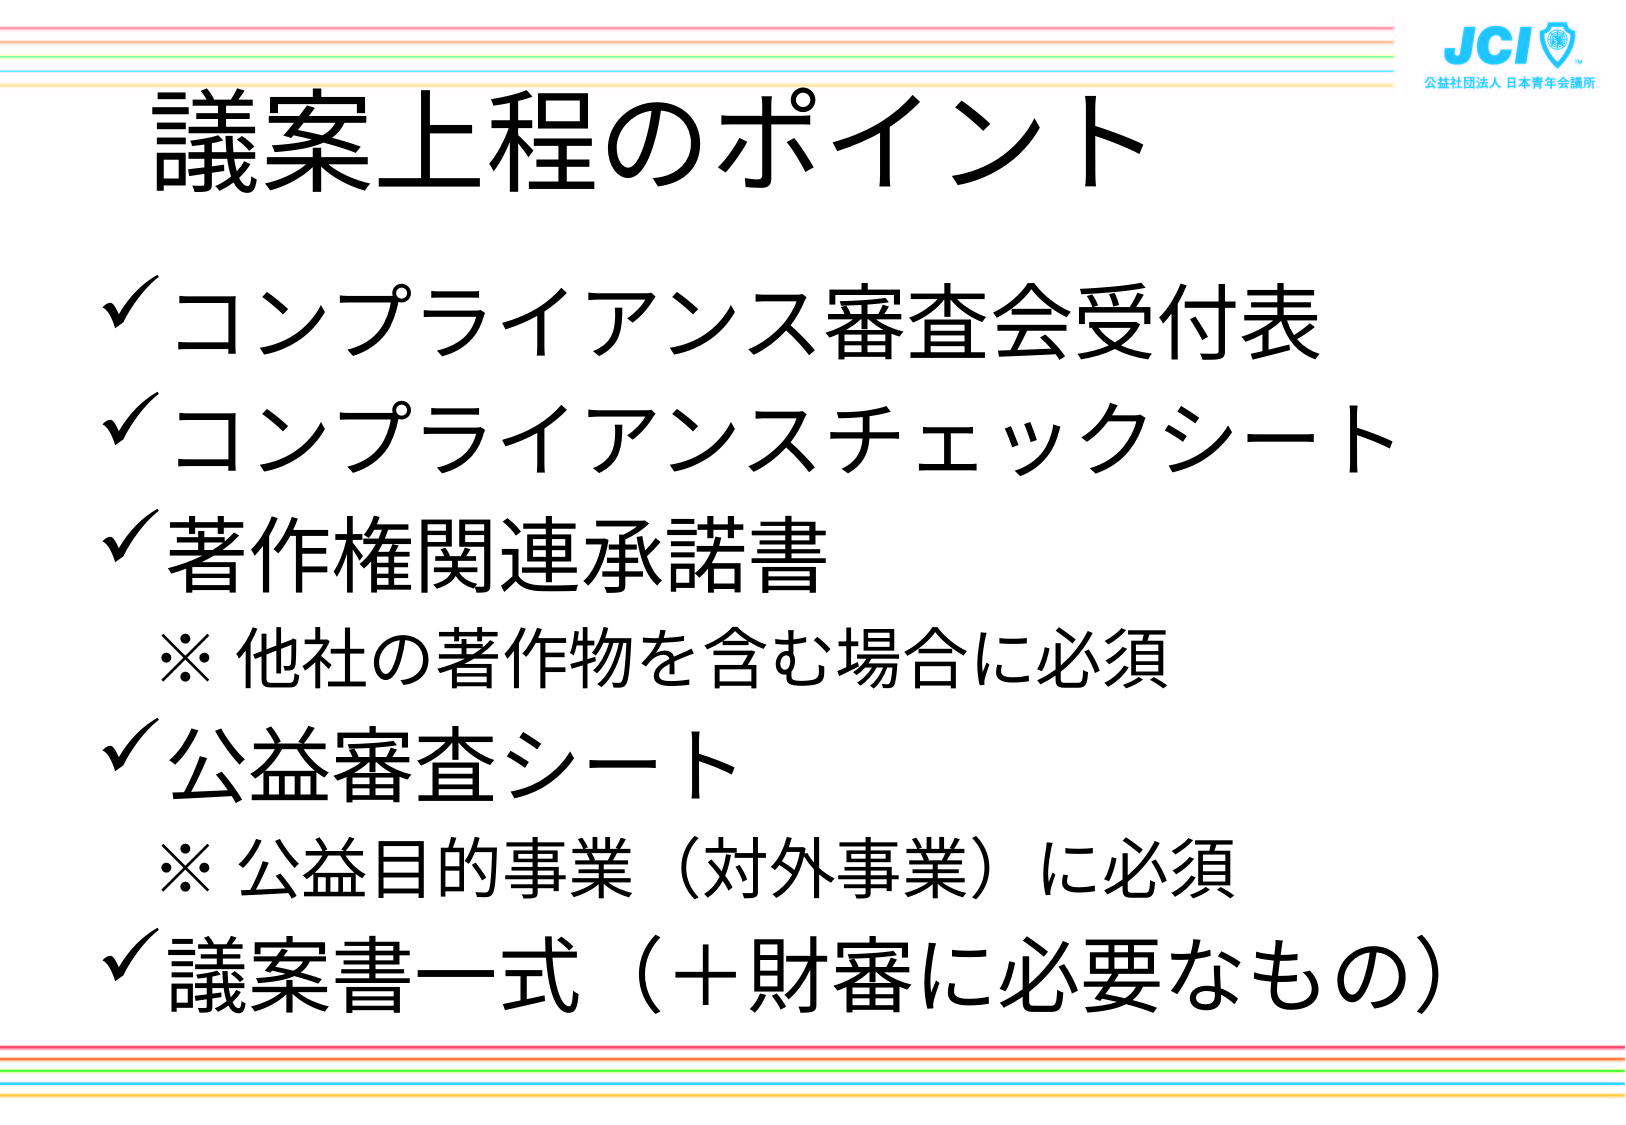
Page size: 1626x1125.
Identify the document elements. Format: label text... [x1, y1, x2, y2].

title 議案上程のポイント [80, 44, 1544, 233]
list コンプライアンス審査会受付表 コンプライアンスチェックシート 著作権関連承諾書 ※他社の著作物を含む場合に必須 公益審査シート ※公益目的事業（対外事業）に必須 議案書一式（＋財審に必要なもの） [80, 262, 1544, 1125]
picture [0, 0, 1625, 1125]
